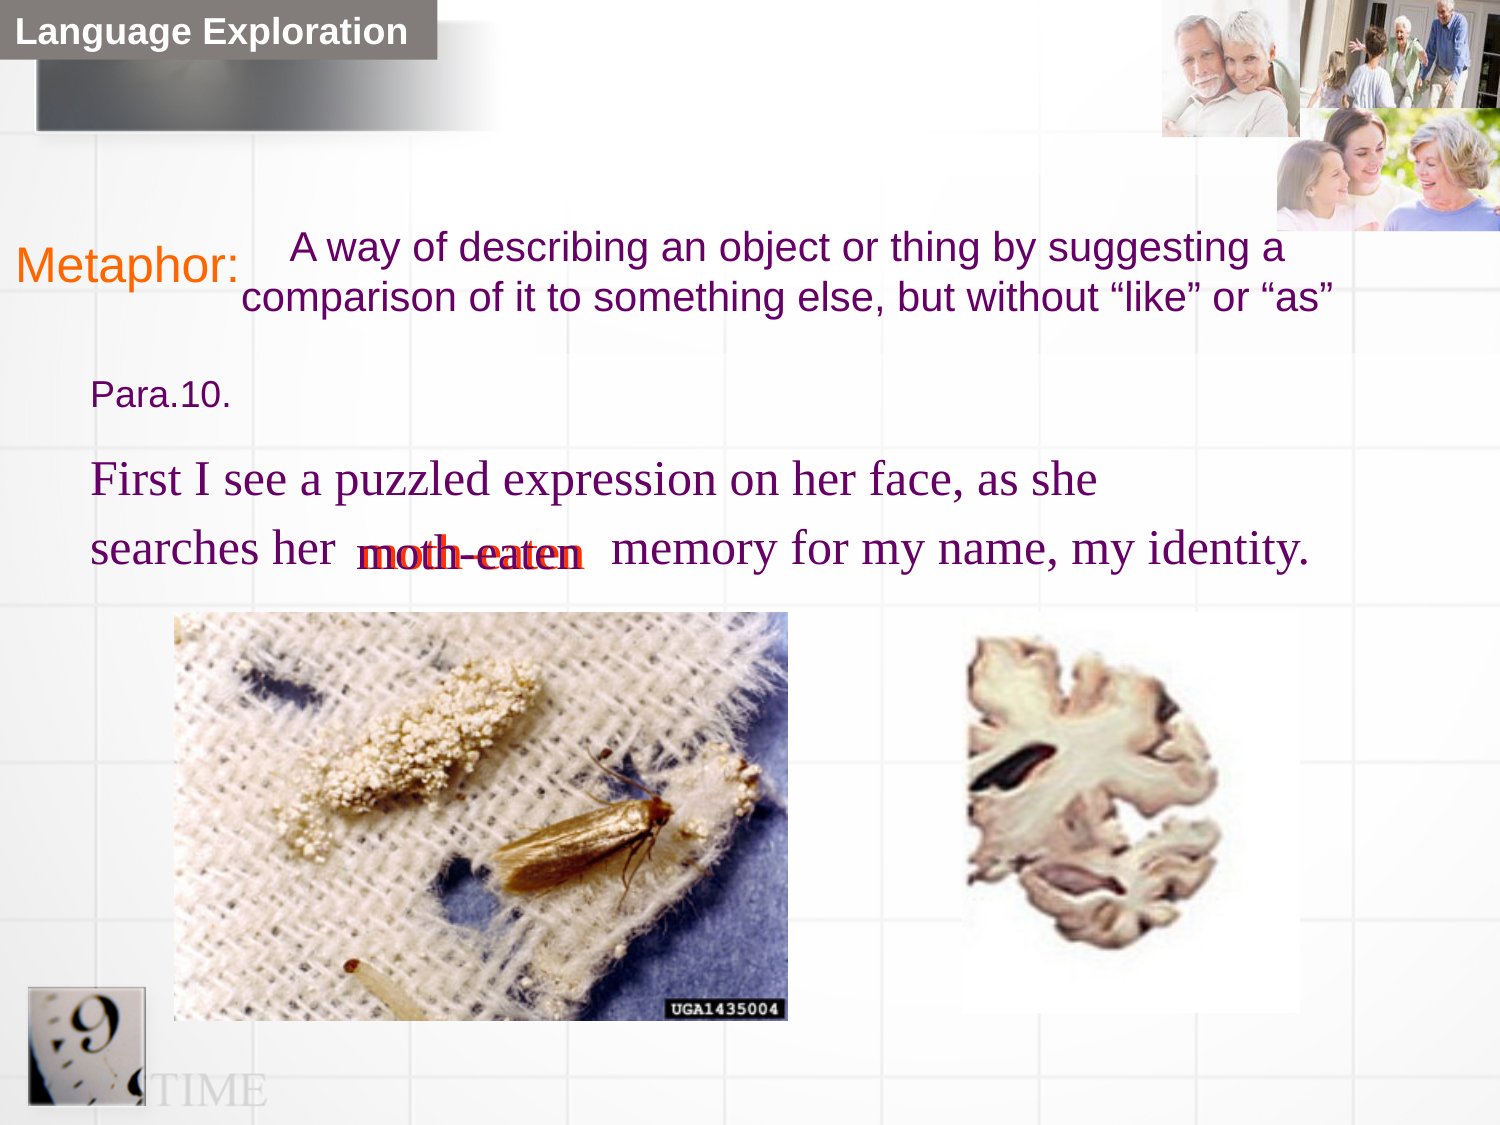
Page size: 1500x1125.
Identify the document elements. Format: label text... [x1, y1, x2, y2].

text_box Metaphor: [0, 224, 256, 300]
title A way of describing an object or thing by suggesting a comparison of it to something else, but without “like” or “as” [225, 212, 1350, 338]
text_box Para.10. [75, 362, 247, 423]
picture [0, 0, 1500, 1125]
text_box Language Exploration [0, 0, 438, 60]
text_box moth-eaten [337, 512, 613, 588]
list First I see a puzzled expression on her face, as she searches her memory for my name, my identity. [75, 437, 1450, 713]
